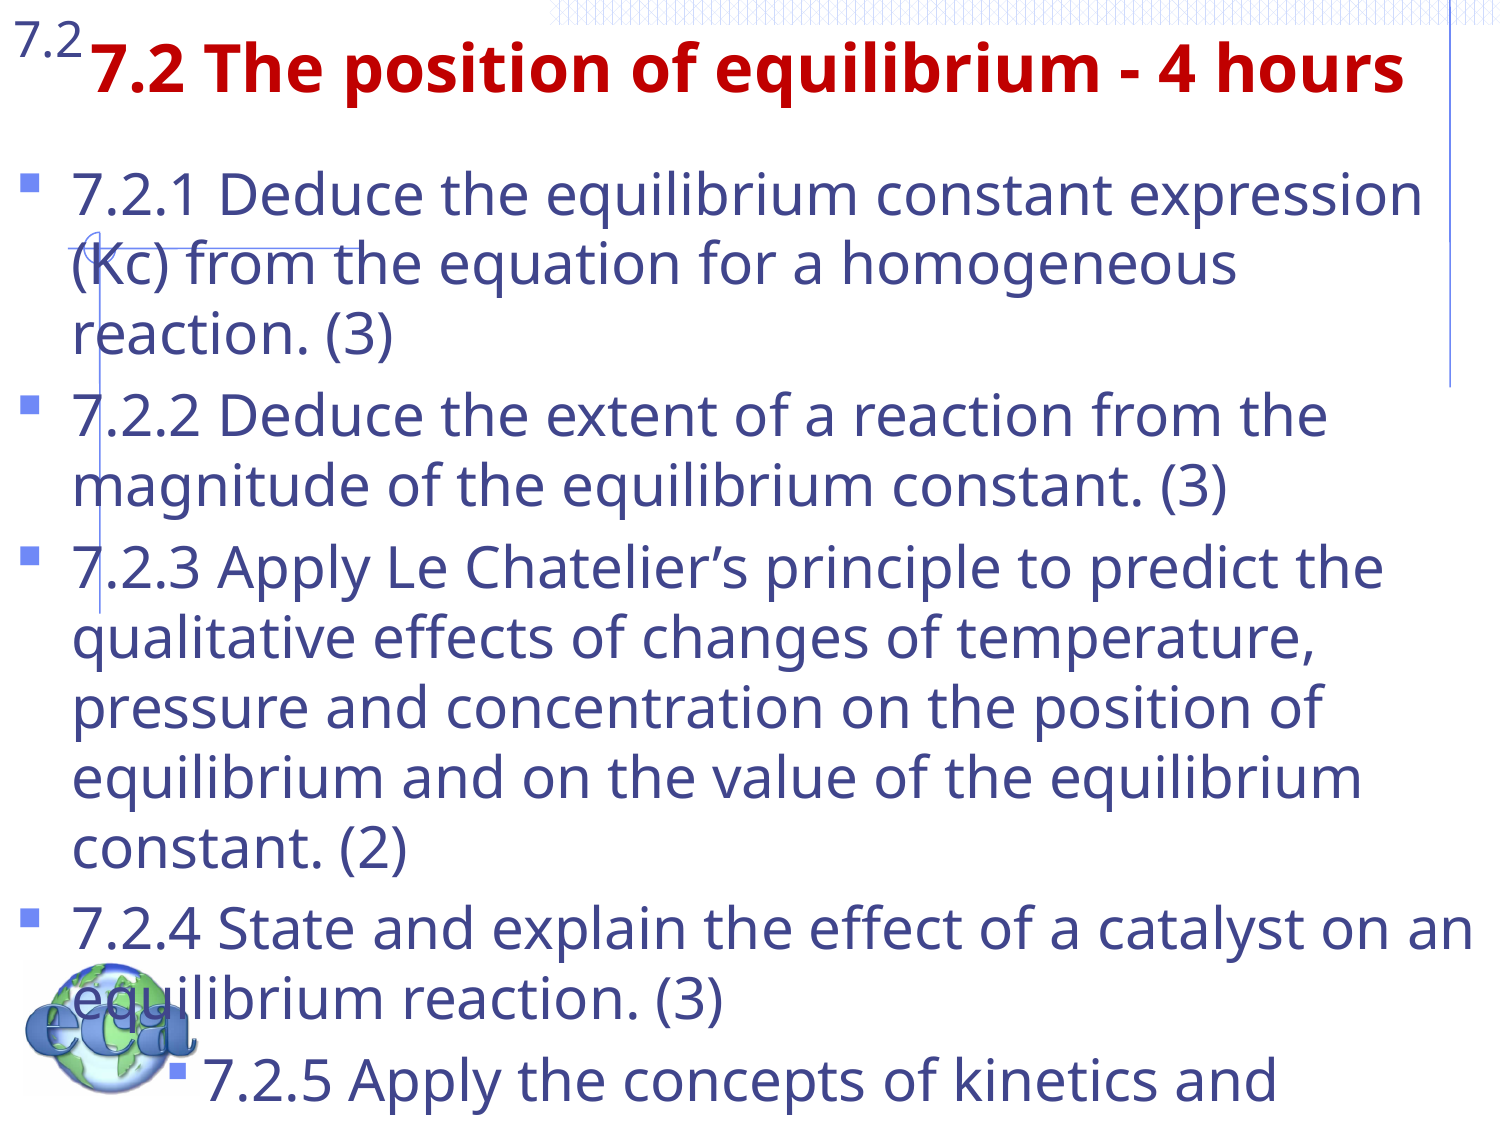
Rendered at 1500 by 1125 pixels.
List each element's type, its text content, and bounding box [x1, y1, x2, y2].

title 7.2 The position of equilibrium - 4 hours [0, 1, 1499, 114]
list 7.2.1 Deduce the equilibrium constant expression (Kc) from the equation for a homogeneous reaction. (3) 7.2.2 Deduce the extent of a reaction from the magnitude of the equilibrium constant. (3) 7.2.3 Apply Le Chatelier’s principle to predict the qualitative effects of changes of temperature, pressure and concentration on the position of equilibrium and on the value of the equilibrium constant. (2) 7.2.4 State and explain the effect of a catalyst on an equilibrium reaction. (3) 7.2.5 Apply the concepts of kinetics and equilibrium to industrial processes. (2) [0, 148, 1500, 870]
picture [23, 960, 200, 1096]
